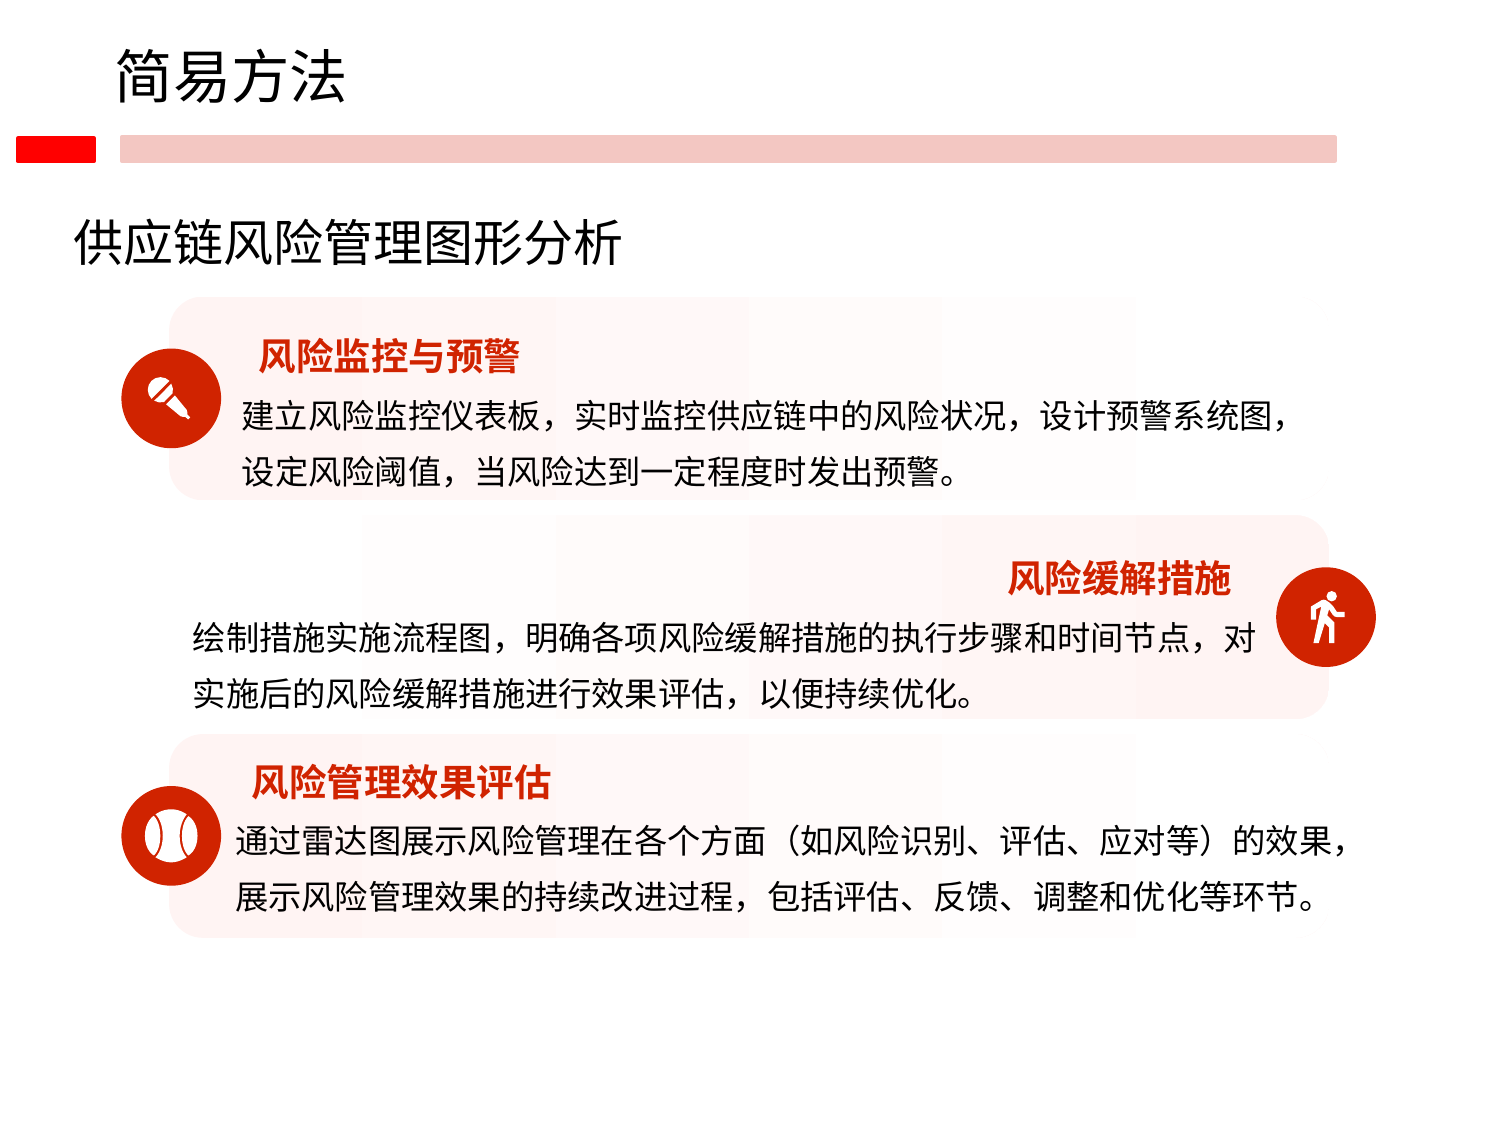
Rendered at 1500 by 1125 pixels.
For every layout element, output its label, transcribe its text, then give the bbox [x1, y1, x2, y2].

text_box [121, 348, 222, 449]
text_box 绘制措施实施流程图，明确各项风险缓解措施的执行步骤和时间节点，对实施后的风险缓解措施进行效果评估，以便持续优化。 [178, 594, 1272, 691]
text_box 简易方法 [100, 32, 1324, 118]
text_box [144, 809, 198, 863]
text_box 风险监控与预警 [244, 315, 1254, 372]
text_box 风险缓解措施 [237, 537, 1247, 594]
text_box 通过雷达图展示风险管理在各个方面（如风险识别、评估、应对等）的效果，展示风险管理效果的持续改进过程，包括评估、反馈、调整和优化等环节。 [221, 797, 1389, 894]
text_box [121, 786, 221, 886]
text_box [169, 515, 1330, 720]
text_box [166, 395, 191, 420]
text_box [169, 296, 1330, 501]
text_box 风险管理效果评估 [237, 741, 1247, 797]
text_box 建立风险监控仪表板，实时监控供应链中的风险状况，设计预警系统图，设定风险阈值，当风险达到一定程度时发出预警。 [227, 372, 1336, 469]
text_box [169, 734, 1330, 825]
text_box 供应链风险管理图形分析 [58, 173, 1442, 286]
text_box [154, 383, 173, 403]
text_box [147, 377, 170, 399]
text_box [1310, 591, 1345, 644]
text_box [169, 847, 1330, 938]
text_box [1276, 567, 1376, 667]
